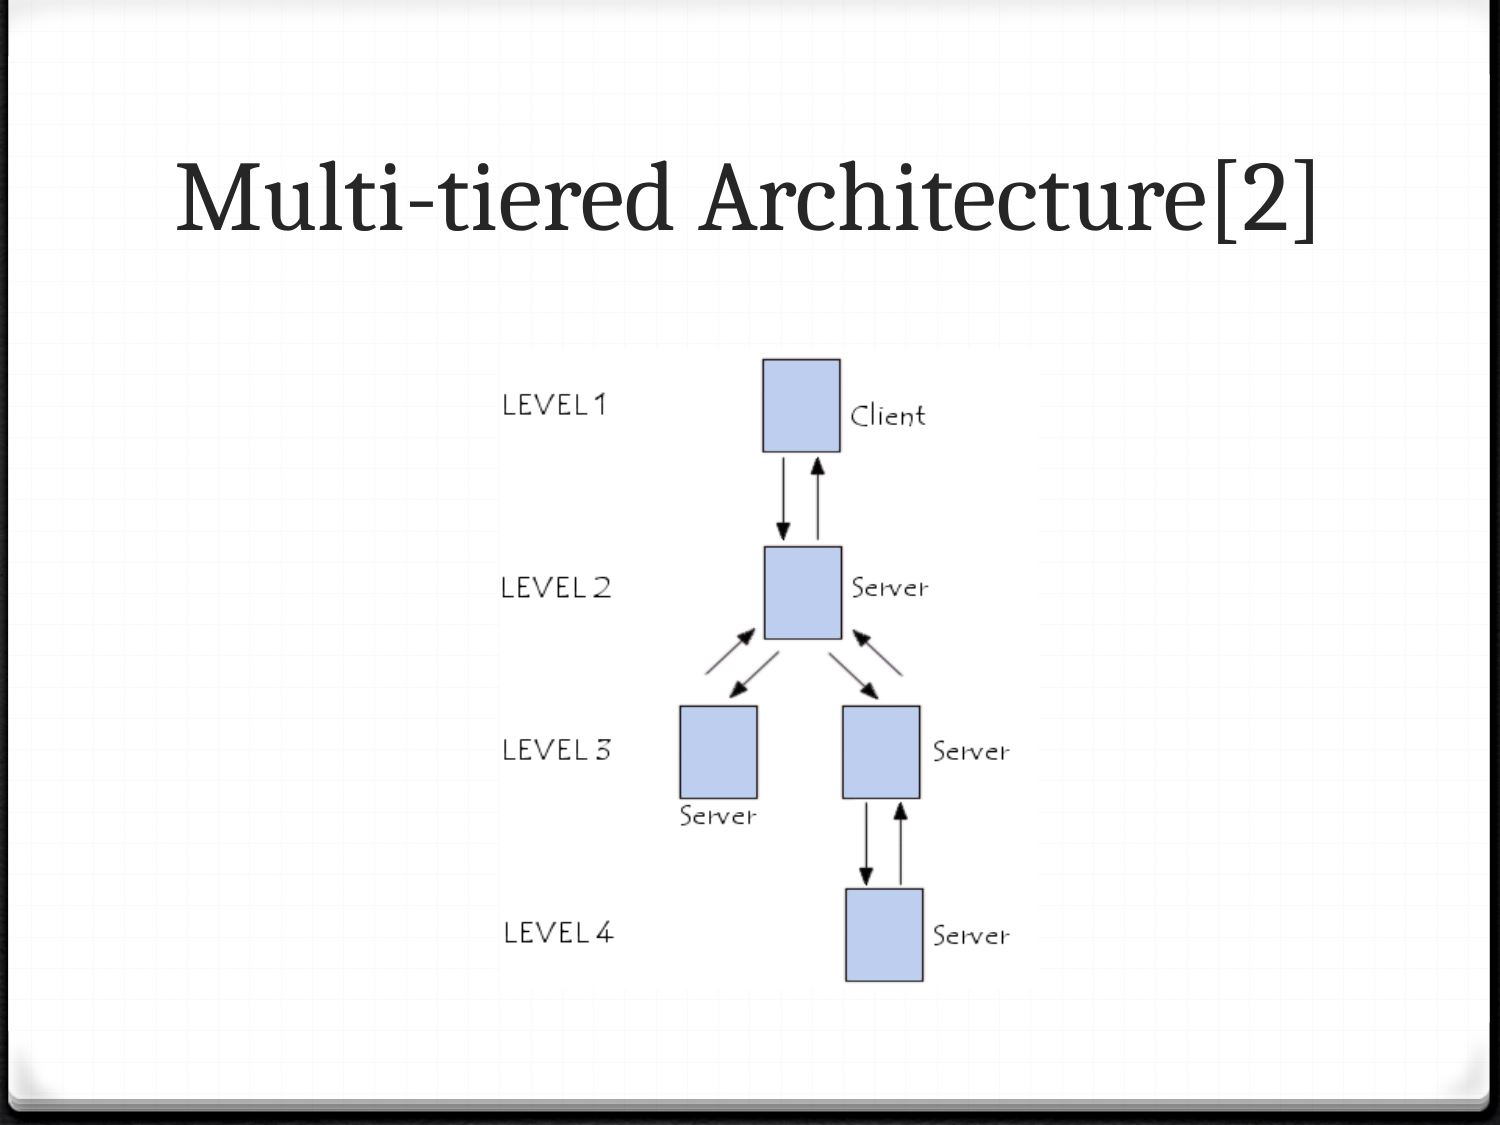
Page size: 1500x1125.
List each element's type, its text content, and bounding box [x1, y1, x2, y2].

title Multi-tiered Architecture[2] [90, 71, 1410, 309]
picture [0, 0, 1500, 1125]
